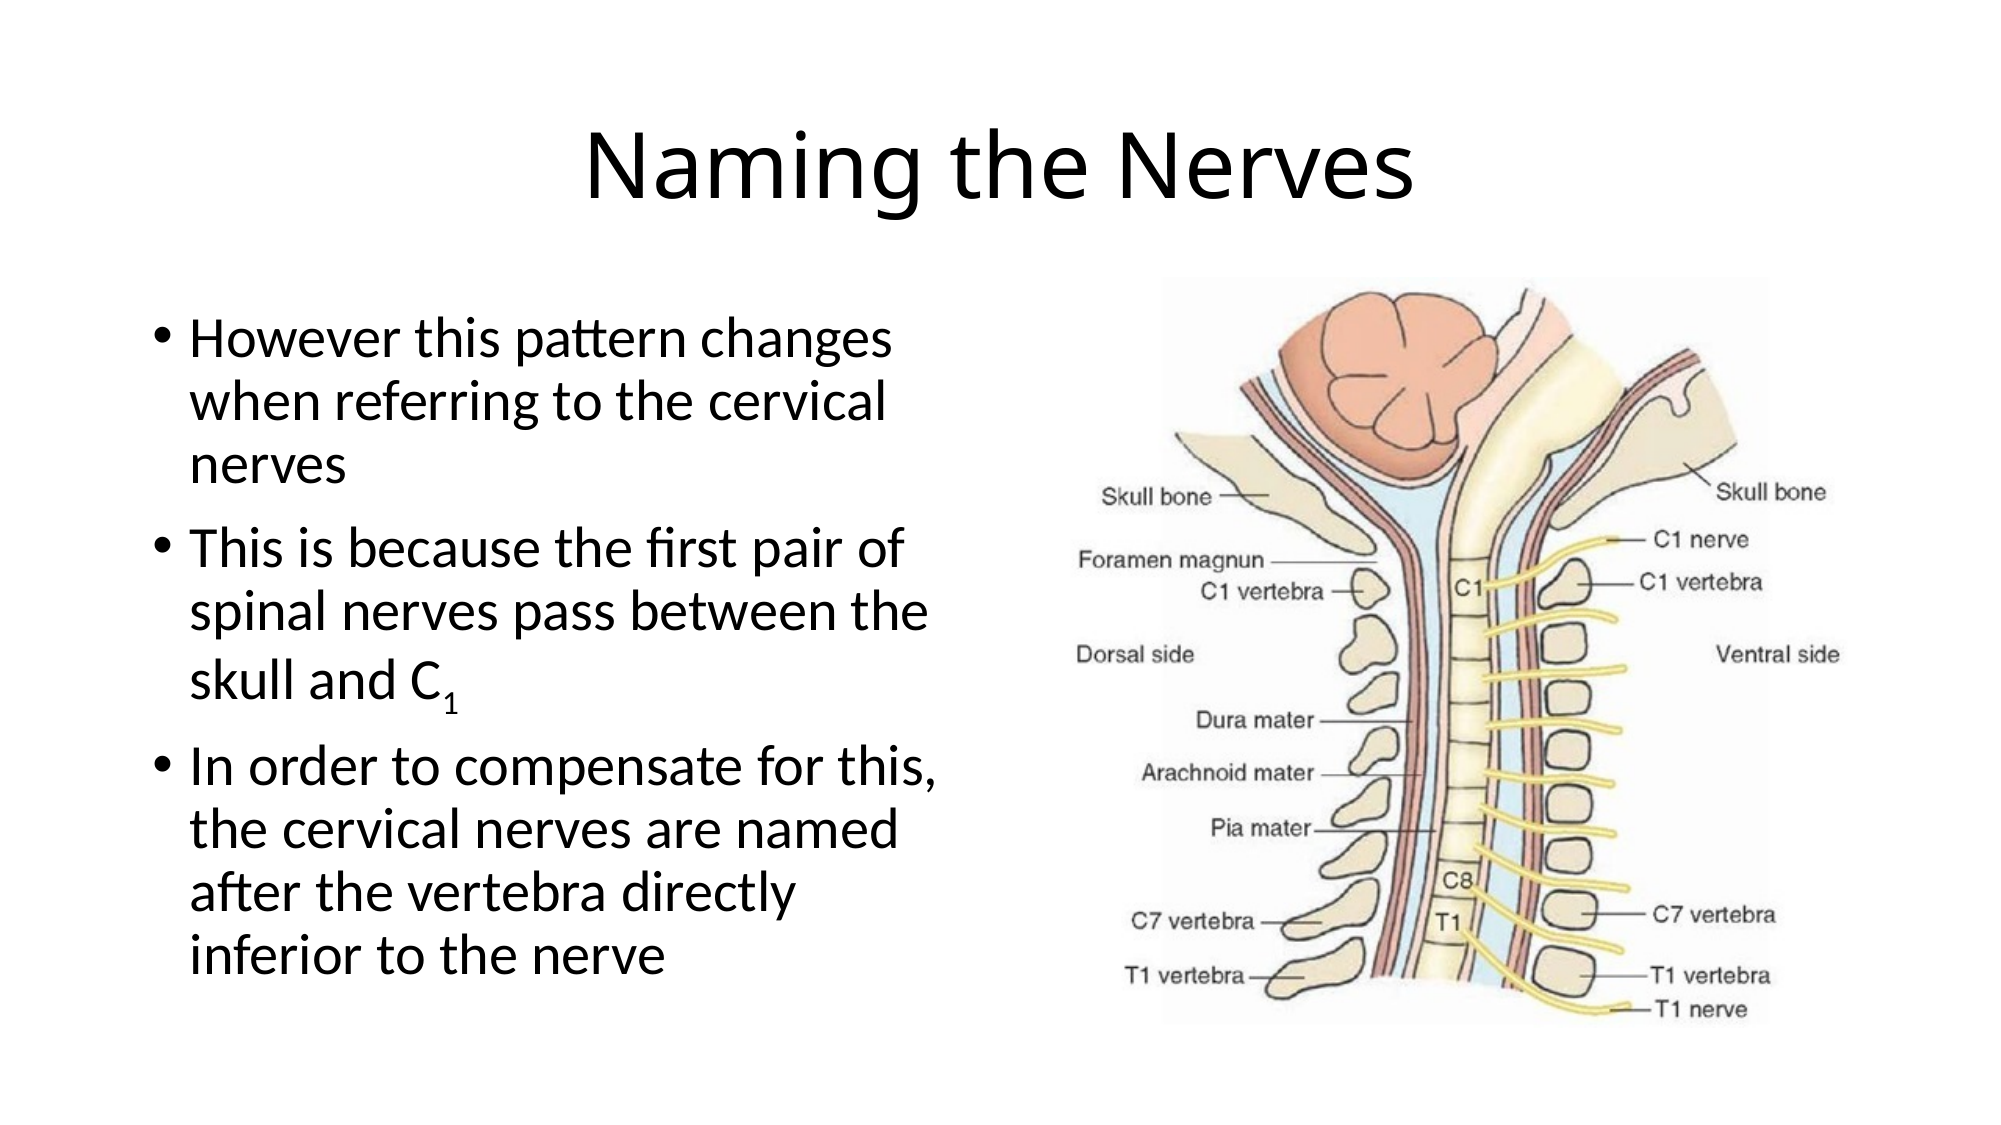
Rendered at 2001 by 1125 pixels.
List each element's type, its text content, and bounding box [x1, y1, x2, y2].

title Naming the Nerves [137, 59, 1863, 278]
list However this pattern changes when referring to the cervical nerves This is because the first pair of spinal nerves pass between the skull and C1 In order to compensate for this, the cervical nerves are named after the vertebra directly inferior to the nerve [137, 299, 988, 1014]
picture [1059, 277, 1863, 1028]
